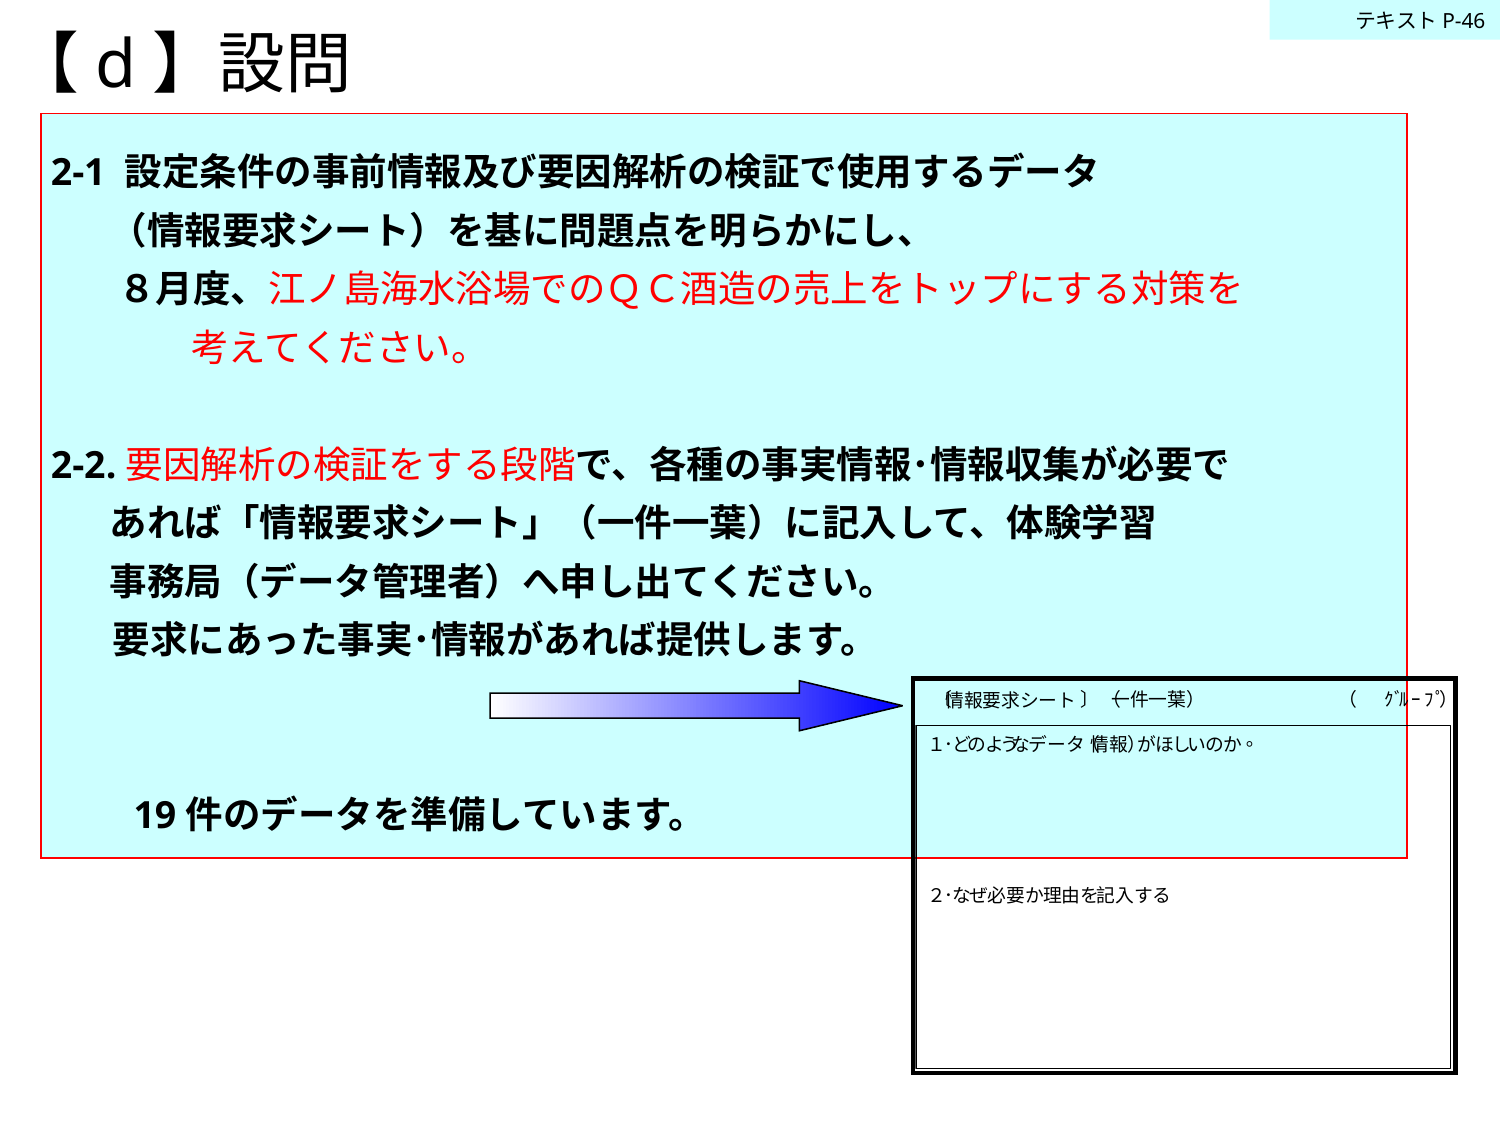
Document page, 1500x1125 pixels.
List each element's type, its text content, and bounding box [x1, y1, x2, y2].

picture [915, 680, 1454, 1071]
text_box 【d】設問 [12, 21, 526, 102]
text_box 2-1 設定条件の事前情報及び要因解析の検証で使用するデータ （情報要求シート）を基に問題点を明らかにし、 ８月度、江ノ島海水浴場でのＱＣ酒造の売上をトップにする対策を 考えてください。 2-2.要因解析の検証をする段階で、各種の事実情報･情報収集が必要で あれば「情報要求シート」（一件一葉）に記入して、体験学習 事務局（データ管理者）へ申し出てください。 要求にあった事実･情報があれば提供します。 19件のデータを準備しています。 [41, 113, 1407, 858]
text_box [490, 680, 903, 731]
text_box テキストP-46 [1269, 0, 1500, 40]
